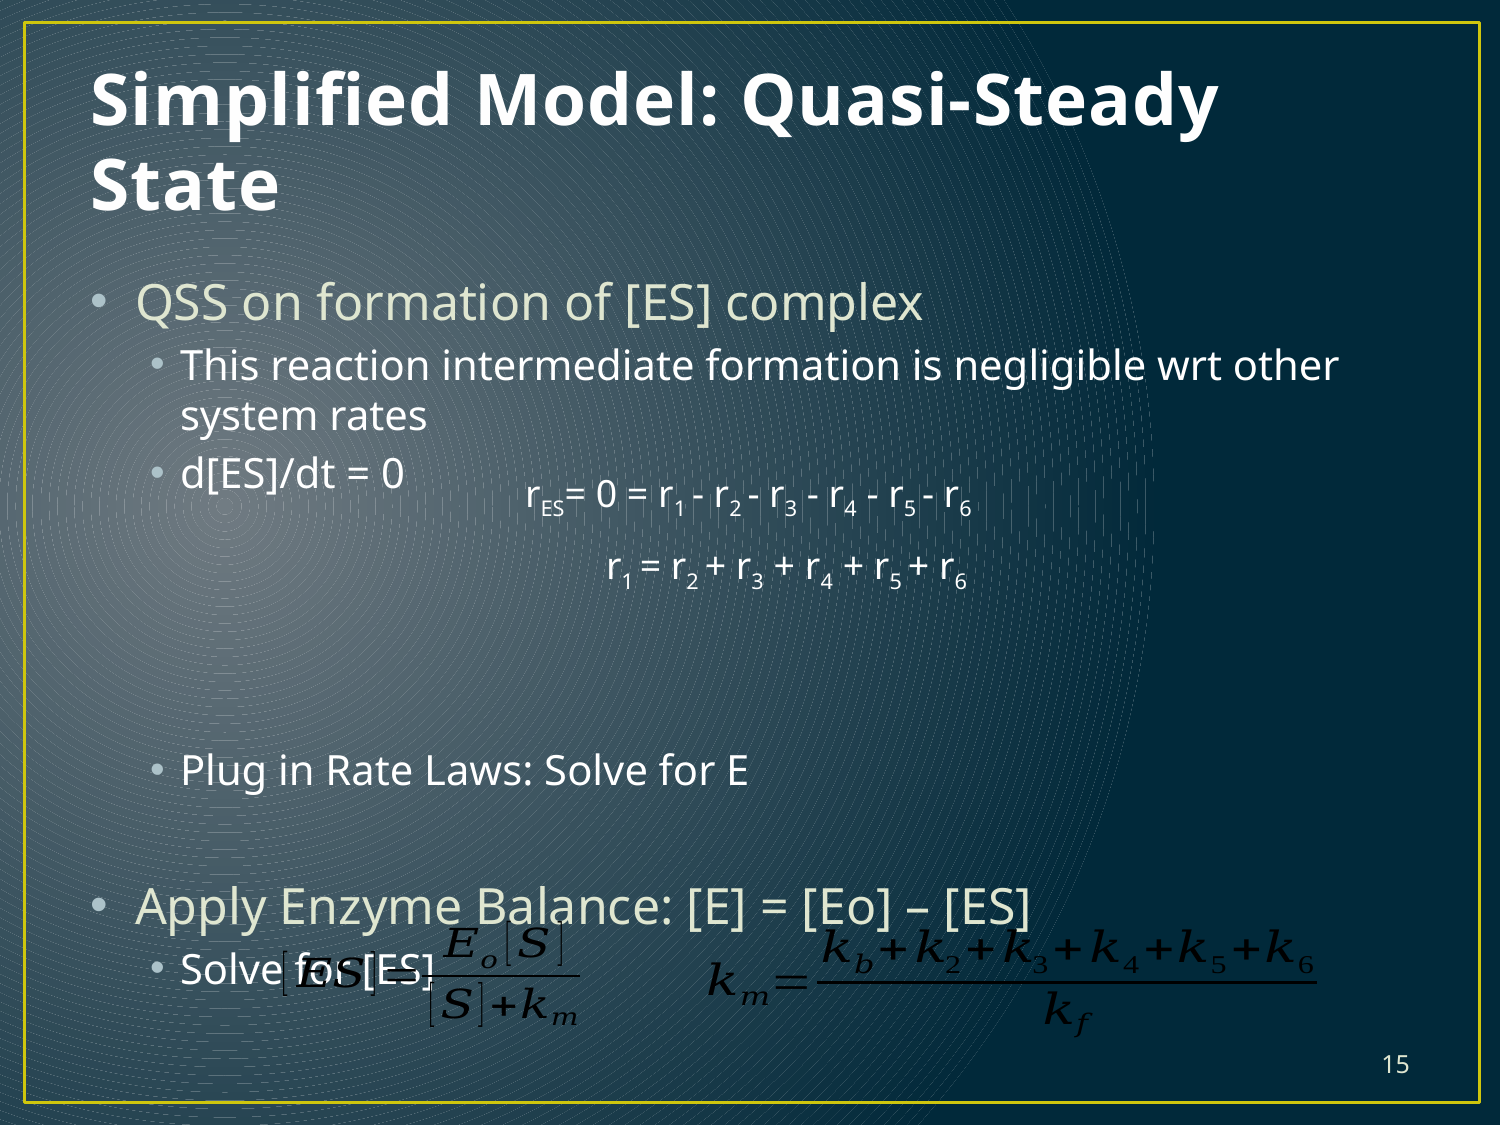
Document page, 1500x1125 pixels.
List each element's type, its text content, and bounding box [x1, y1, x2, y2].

title Simplified Model: Quasi-Steady State [75, 45, 1425, 233]
text_box rES= 0 = r1 - r2 - r3 - r4 - r5 - r6 [510, 462, 987, 529]
slide_number 15 [1074, 1035, 1425, 1096]
list QSS on formation of [ES] complex This reaction intermediate formation is negligible wrt other system rates d[ES]/dt = 0 Plug in Rate Laws: Solve for E Apply Enzyme Balance: [E] = [Eo] – [ES] Solve for [ES] [75, 262, 1425, 1005]
text_box r1 = r2 + r3 + r4 + r5 + r6 [591, 535, 983, 601]
